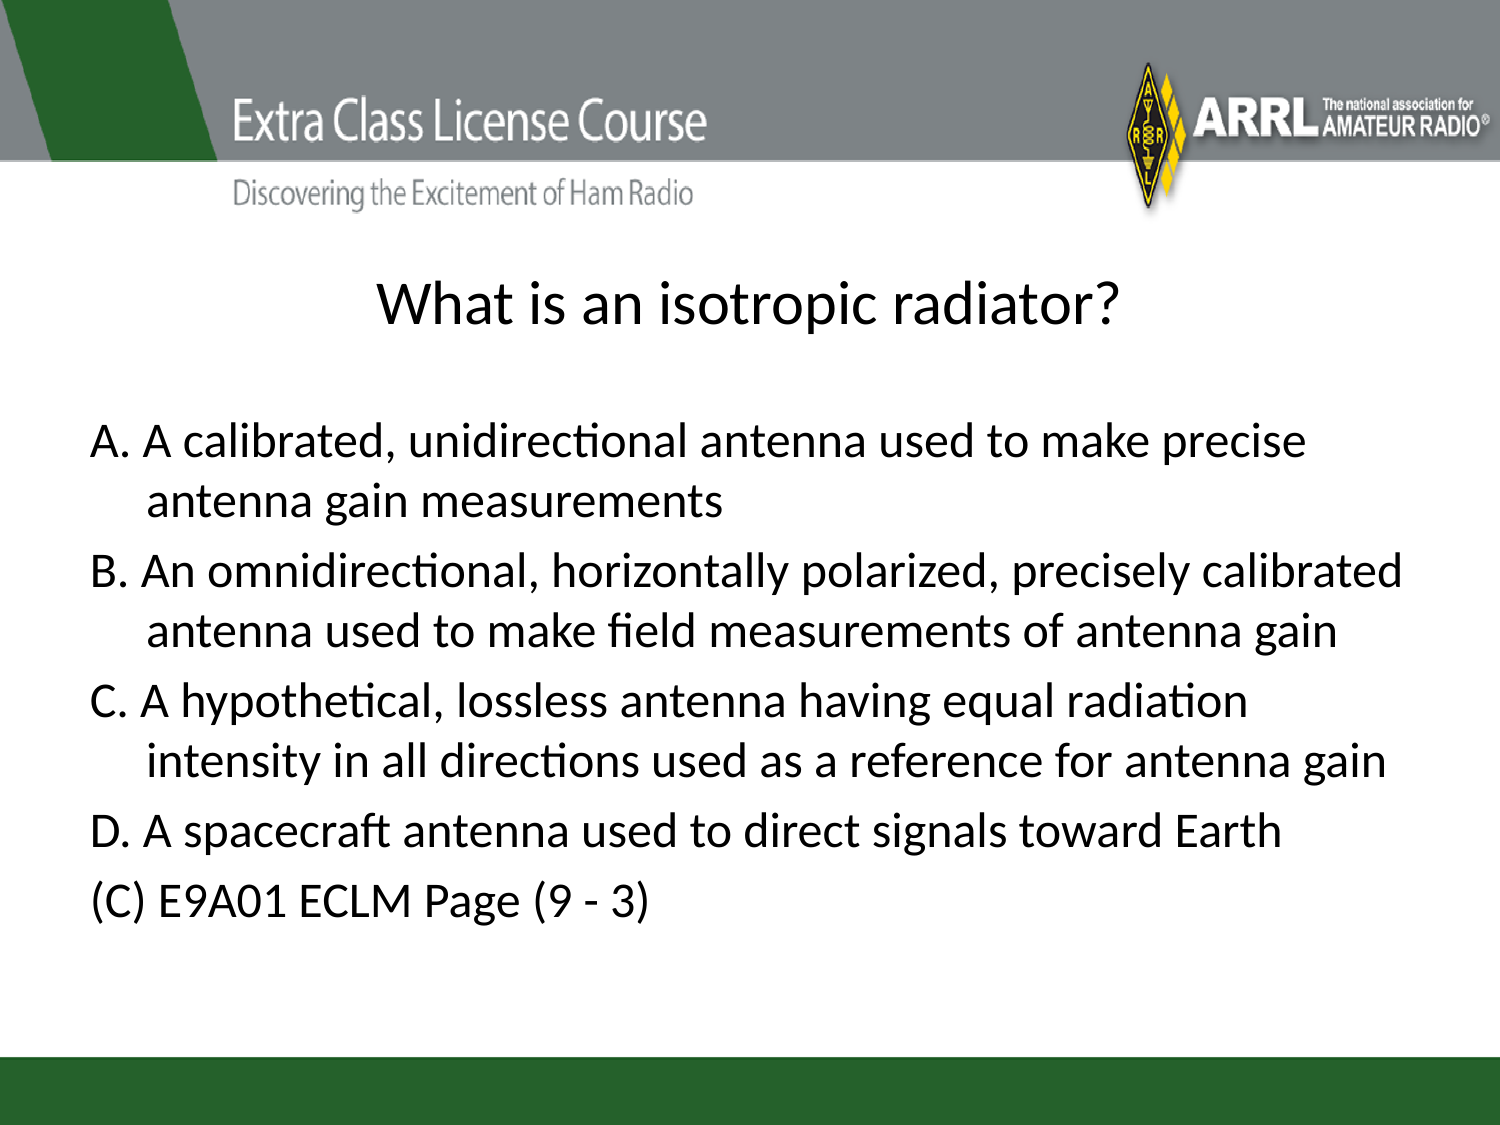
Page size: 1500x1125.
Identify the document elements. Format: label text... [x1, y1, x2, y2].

title What is an isotropic radiator? [75, 254, 1425, 399]
list A. A calibrated, unidirectional antenna used to make precise antenna gain measurements B. An omnidirectional, horizontally polarized, precisely calibrated antenna used to make field measurements of antenna gain C. A hypothetical, lossless antenna having equal radiation intensity in all directions used as a reference for antenna gain D. A spacecraft antenna used to direct signals toward Earth (C) E9A01 ECLM Page (9 - 3) [75, 399, 1425, 1005]
picture [0, 0, 1500, 1125]
